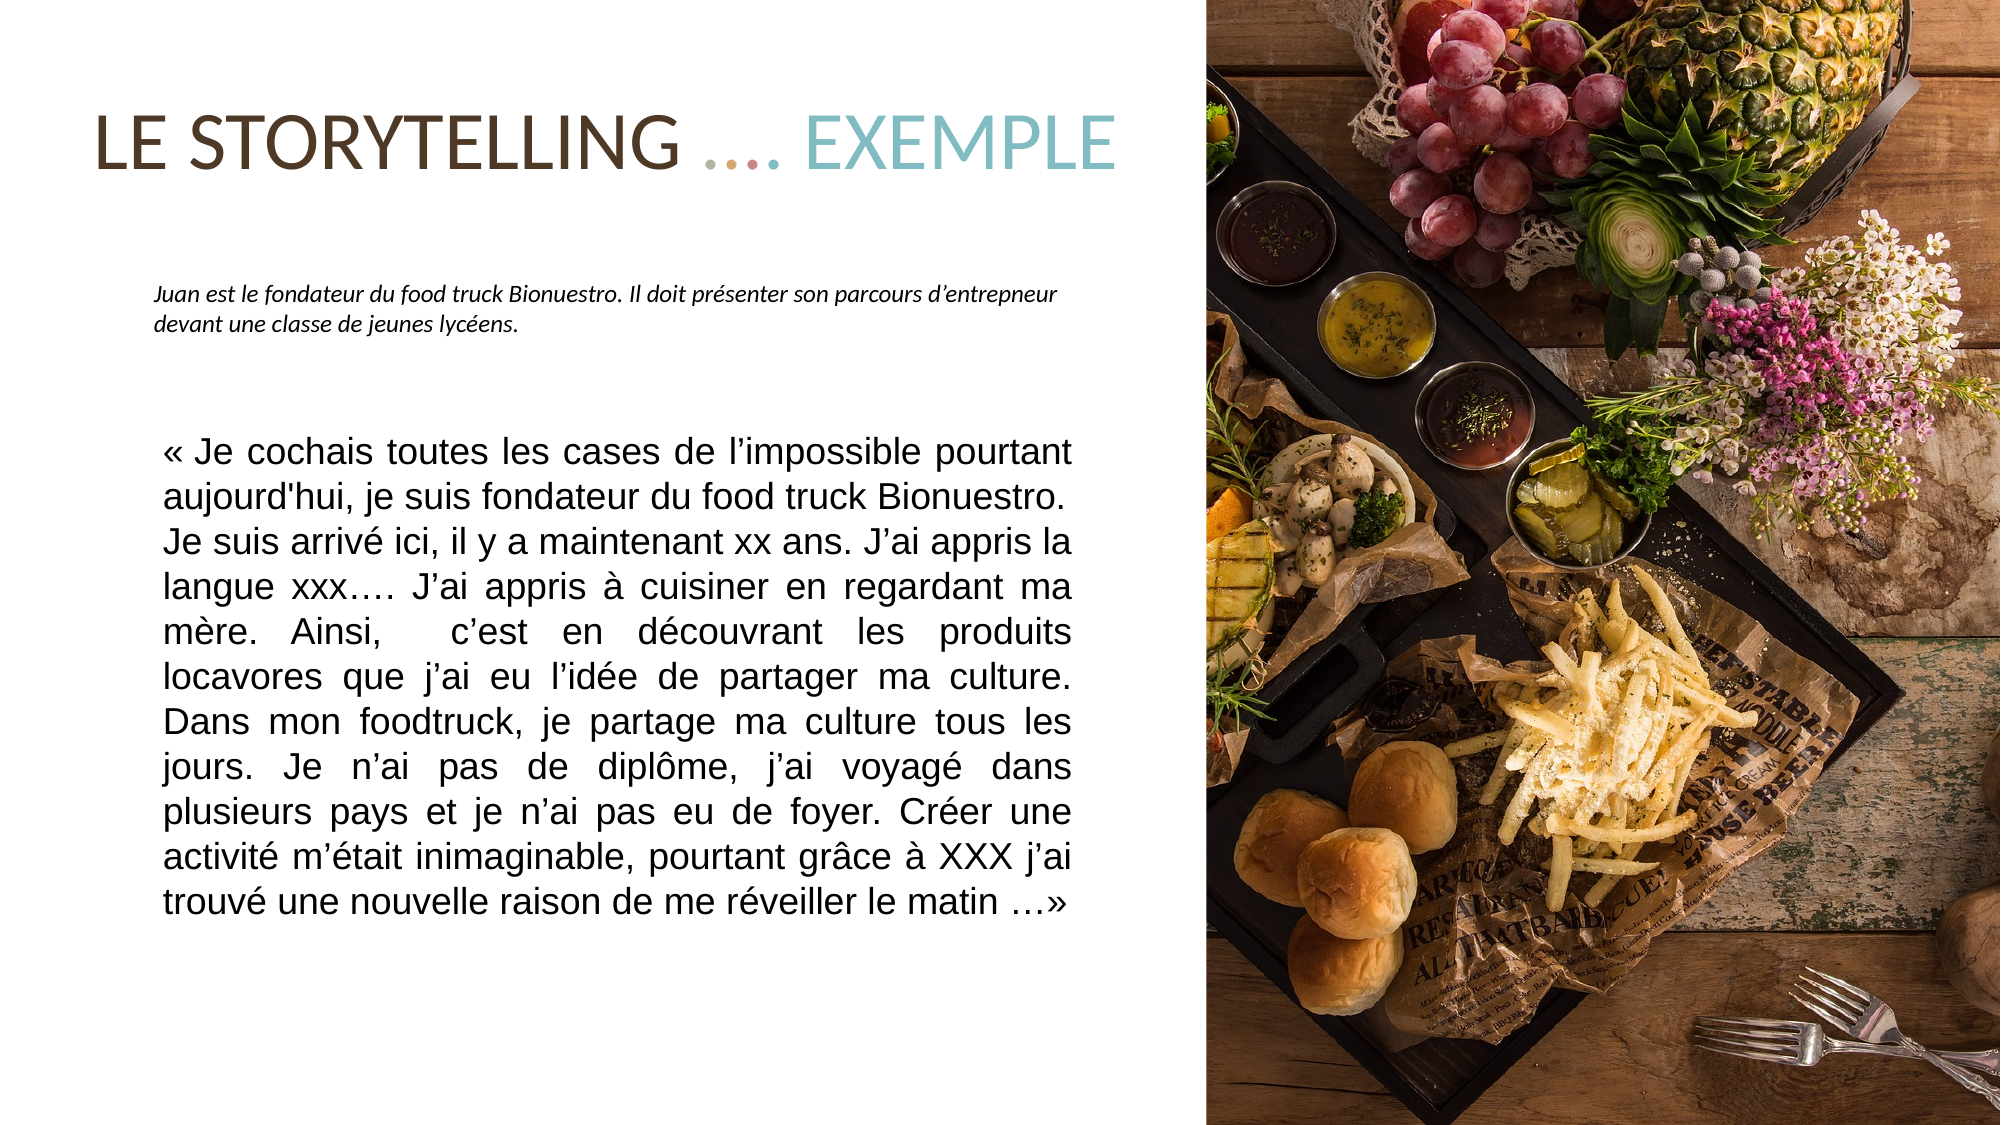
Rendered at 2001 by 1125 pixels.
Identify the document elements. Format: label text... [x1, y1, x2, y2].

text_box « Je cochais toutes les cases de l’impossible pourtant aujourd'hui, je suis fondateur du food truck Bionuestro. Je suis arrivé ici, il y a maintenant xx ans. J’ai appris la langue xxx…. J’ai appris à cuisiner en regardant ma mère. Ainsi, c’est en découvrant les produits locavores que j’ai eu l’idée de partager ma culture. Dans mon foodtruck, je partage ma culture tous les jours. Je n’ai pas de diplôme, j’ai voyagé dans plusieurs pays et je n’ai pas eu de foyer. Créer une activité m’était inimaginable, pourtant grâce à XXX j’ai trouvé une nouvelle raison de me réveiller le matin …» [148, 419, 1088, 930]
text_box Juan est le fondateur du food truck Bionuestro. Il doit présenter son parcours d’entrepneur devant une classe de jeunes lycéens. [138, 269, 1122, 367]
text_box LE STORYTELLING .... EXEMPLE [78, 78, 1182, 217]
picture [1206, 0, 2000, 1125]
